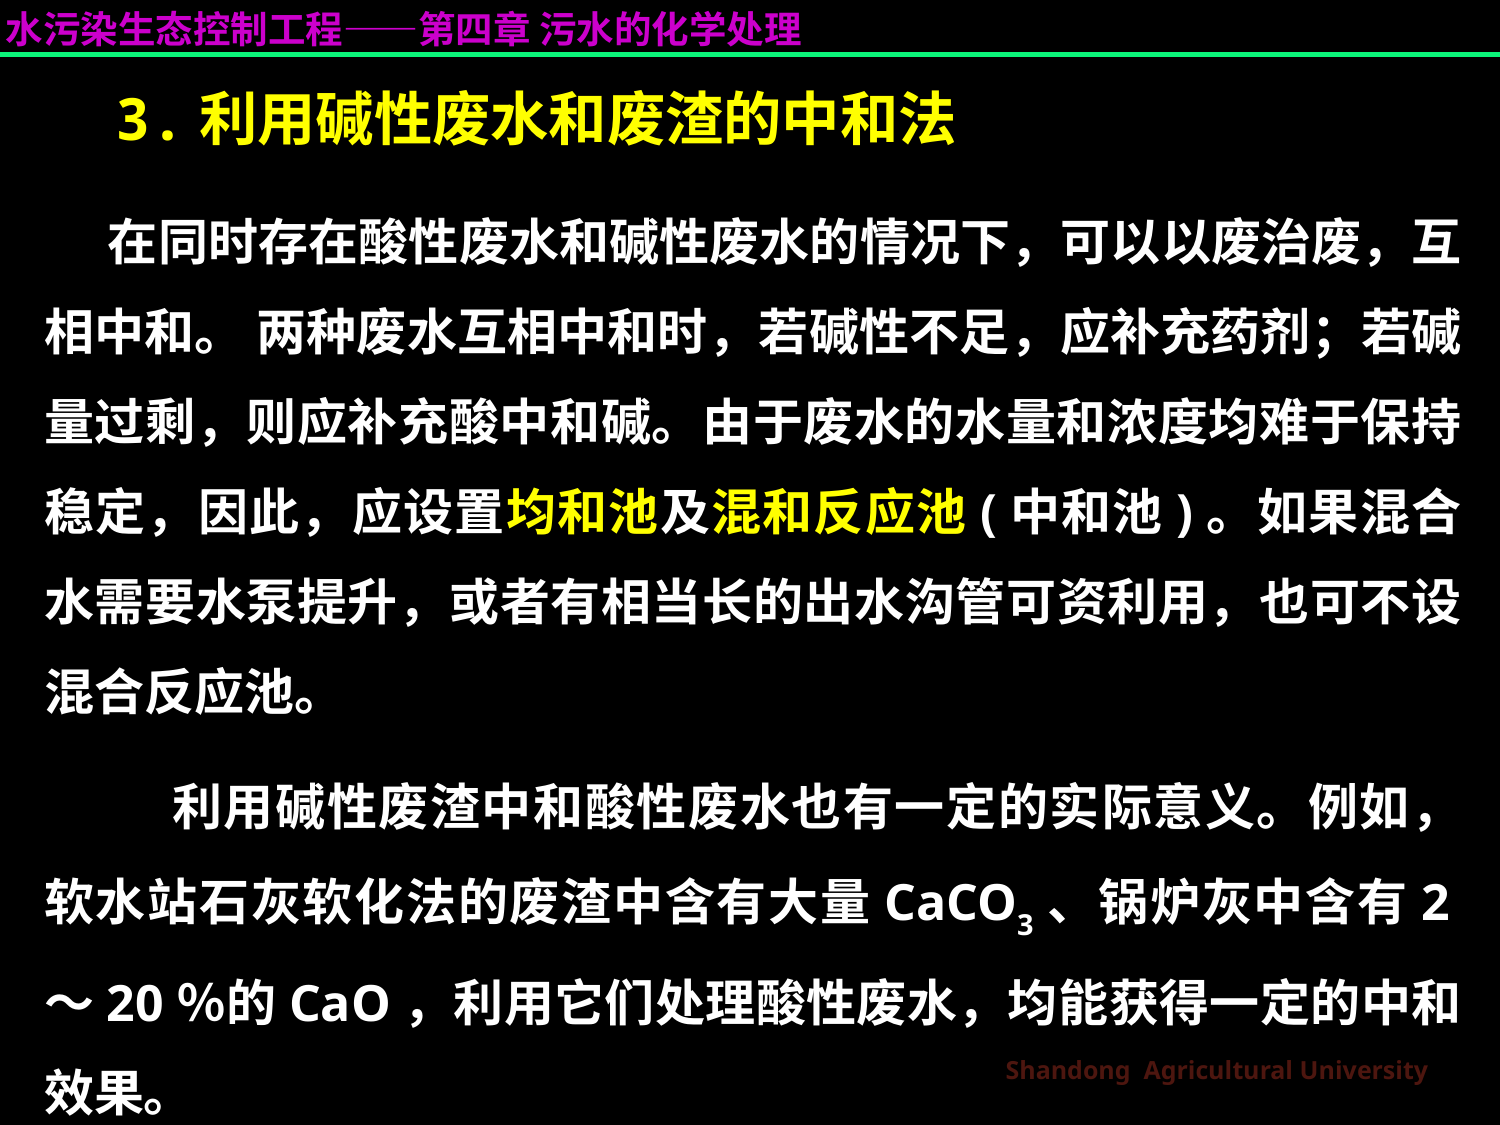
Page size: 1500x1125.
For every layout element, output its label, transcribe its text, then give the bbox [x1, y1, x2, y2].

text_box 在同时存在酸性废水和碱性废水的情况下，可以以废治废，互相中和。 两种废水互相中和时，若碱性不足，应补充药剂；若碱量过剩，则应补充酸中和碱。由于废水的水量和浓度均难于保持稳定，因此，应设置均和池及混和反应池(中和池)。如果混合水需要水泵提升，或者有相当长的出水沟管可资利用，也可不设混合反应池。 利用碱性废渣中和酸性废水也有一定的实际意义。例如，软水站石灰软化法的废渣中含有大量CaCO3、锅炉灰中含有2～20％的CaO，利用它们处理酸性废水，均能获得一定的中和效果。 [29, 172, 1477, 1125]
title 3.利用碱性废水和废渣的中和法 [100, 54, 1379, 172]
